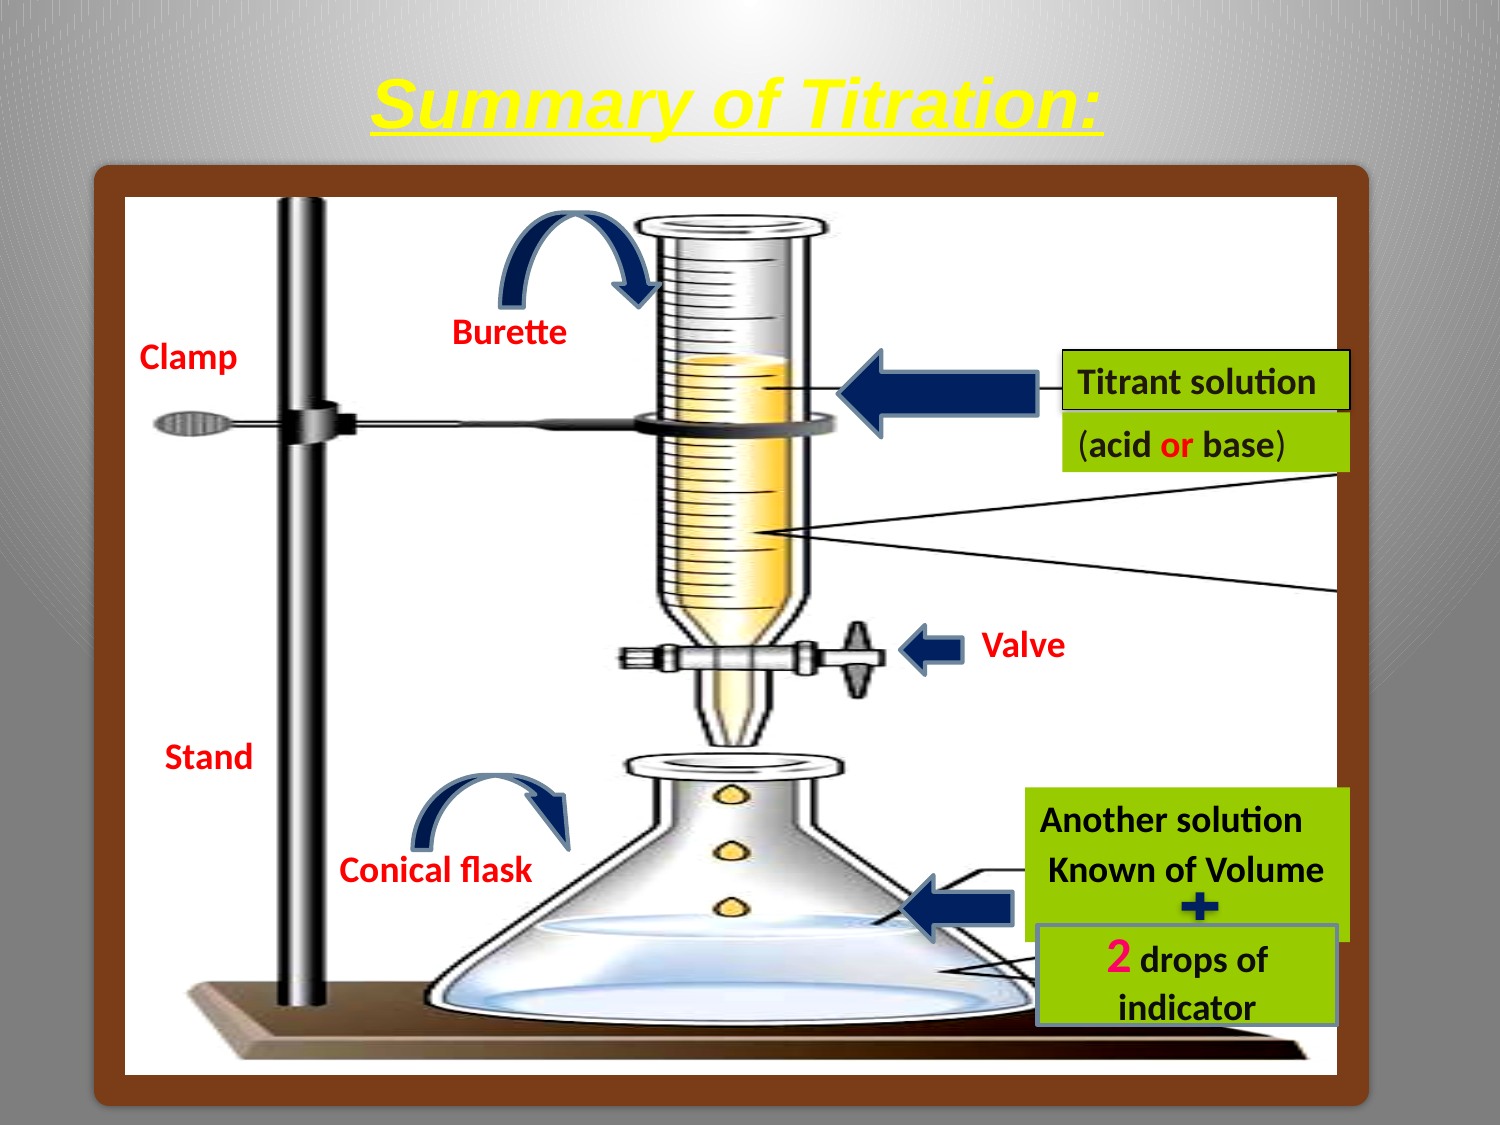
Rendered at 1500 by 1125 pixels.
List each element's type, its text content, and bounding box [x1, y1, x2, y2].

text_box Known of Volume [1341, 848, 1350, 943]
text_box Titrant solution [1341, 349, 1351, 410]
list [124, 196, 1338, 1076]
title Summary of Titration: [62, 50, 1413, 150]
text_box (acid or base) [1341, 412, 1350, 473]
text_box Another solution [1341, 787, 1350, 848]
